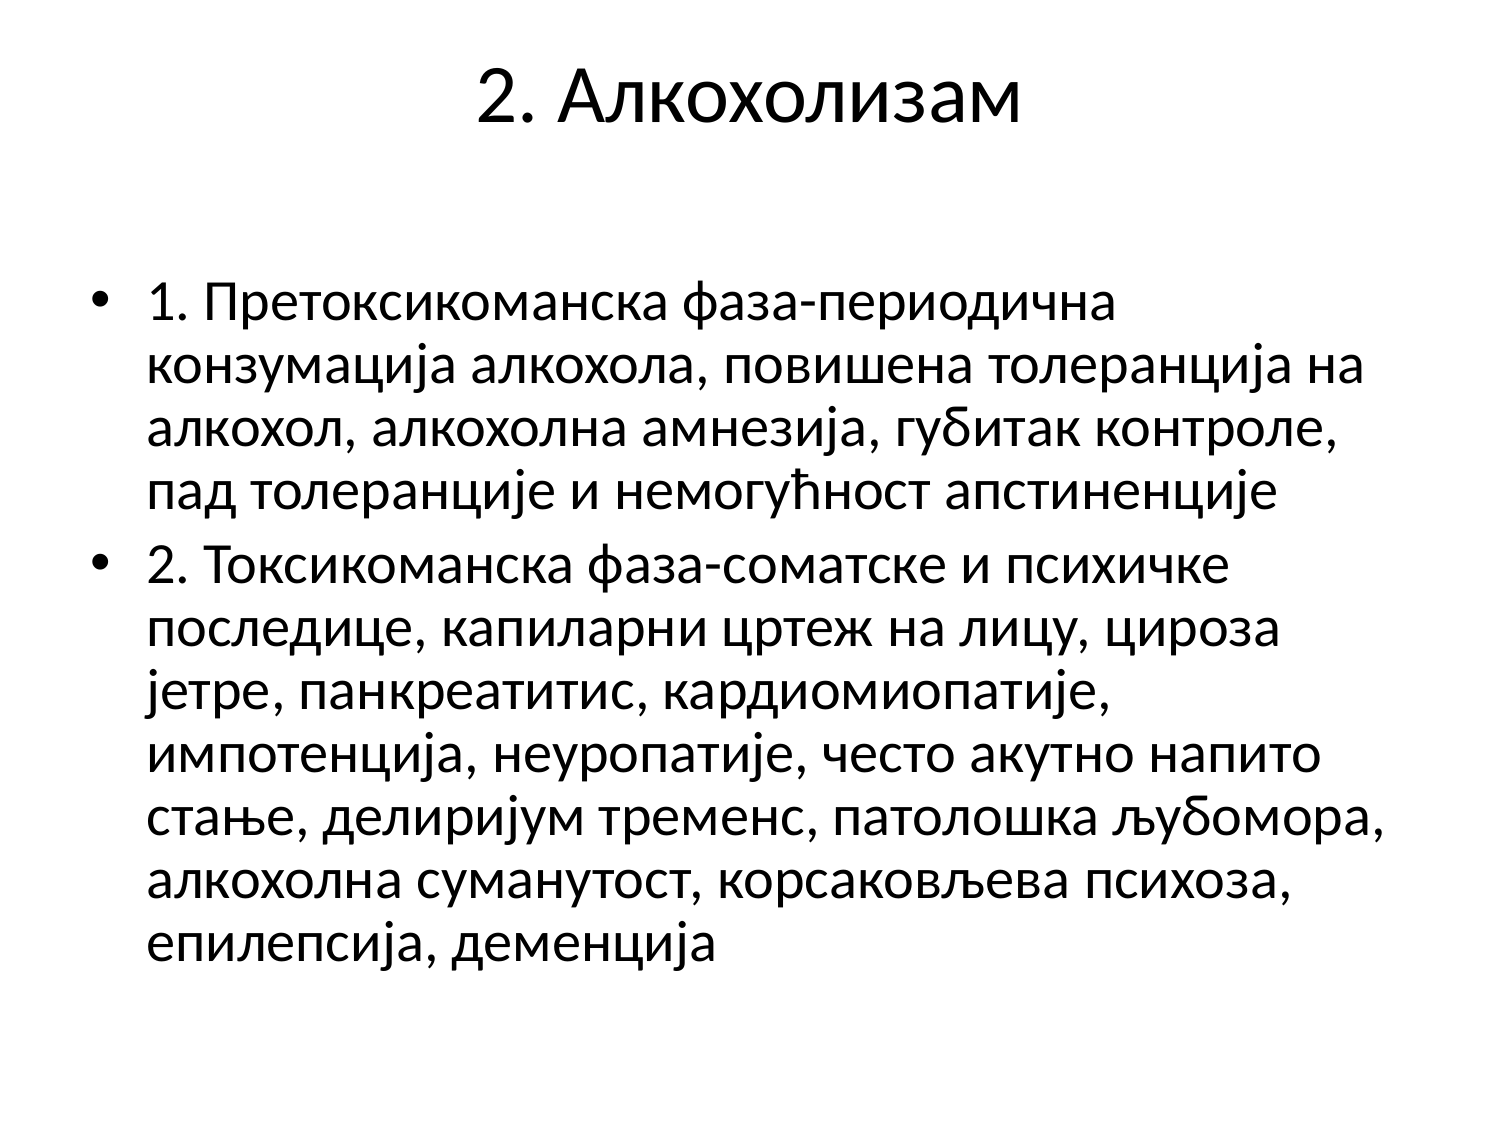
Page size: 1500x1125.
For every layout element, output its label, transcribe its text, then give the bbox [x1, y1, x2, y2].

list 1. Претоксикоманска фаза-периодична конзумација алкохола, повишена толеранција на алкохол, алкохолна амнезија, губитак контроле, пад толеранције и немогућност апстиненције 2. Токсикоманска фаза-соматске и психичке последице, капиларни цртеж на лицу, цироза јетре, панкреатитис, кардиомиопатије, импотенција, неуропатије, често акутно напито стање, делиријум тременс, патолошка љубомора, алкохолна суманутост, корсаковљева психоза, епилепсија, деменција [74, 262, 1426, 1006]
title 2. Алкохолизам [74, 44, 1426, 233]
